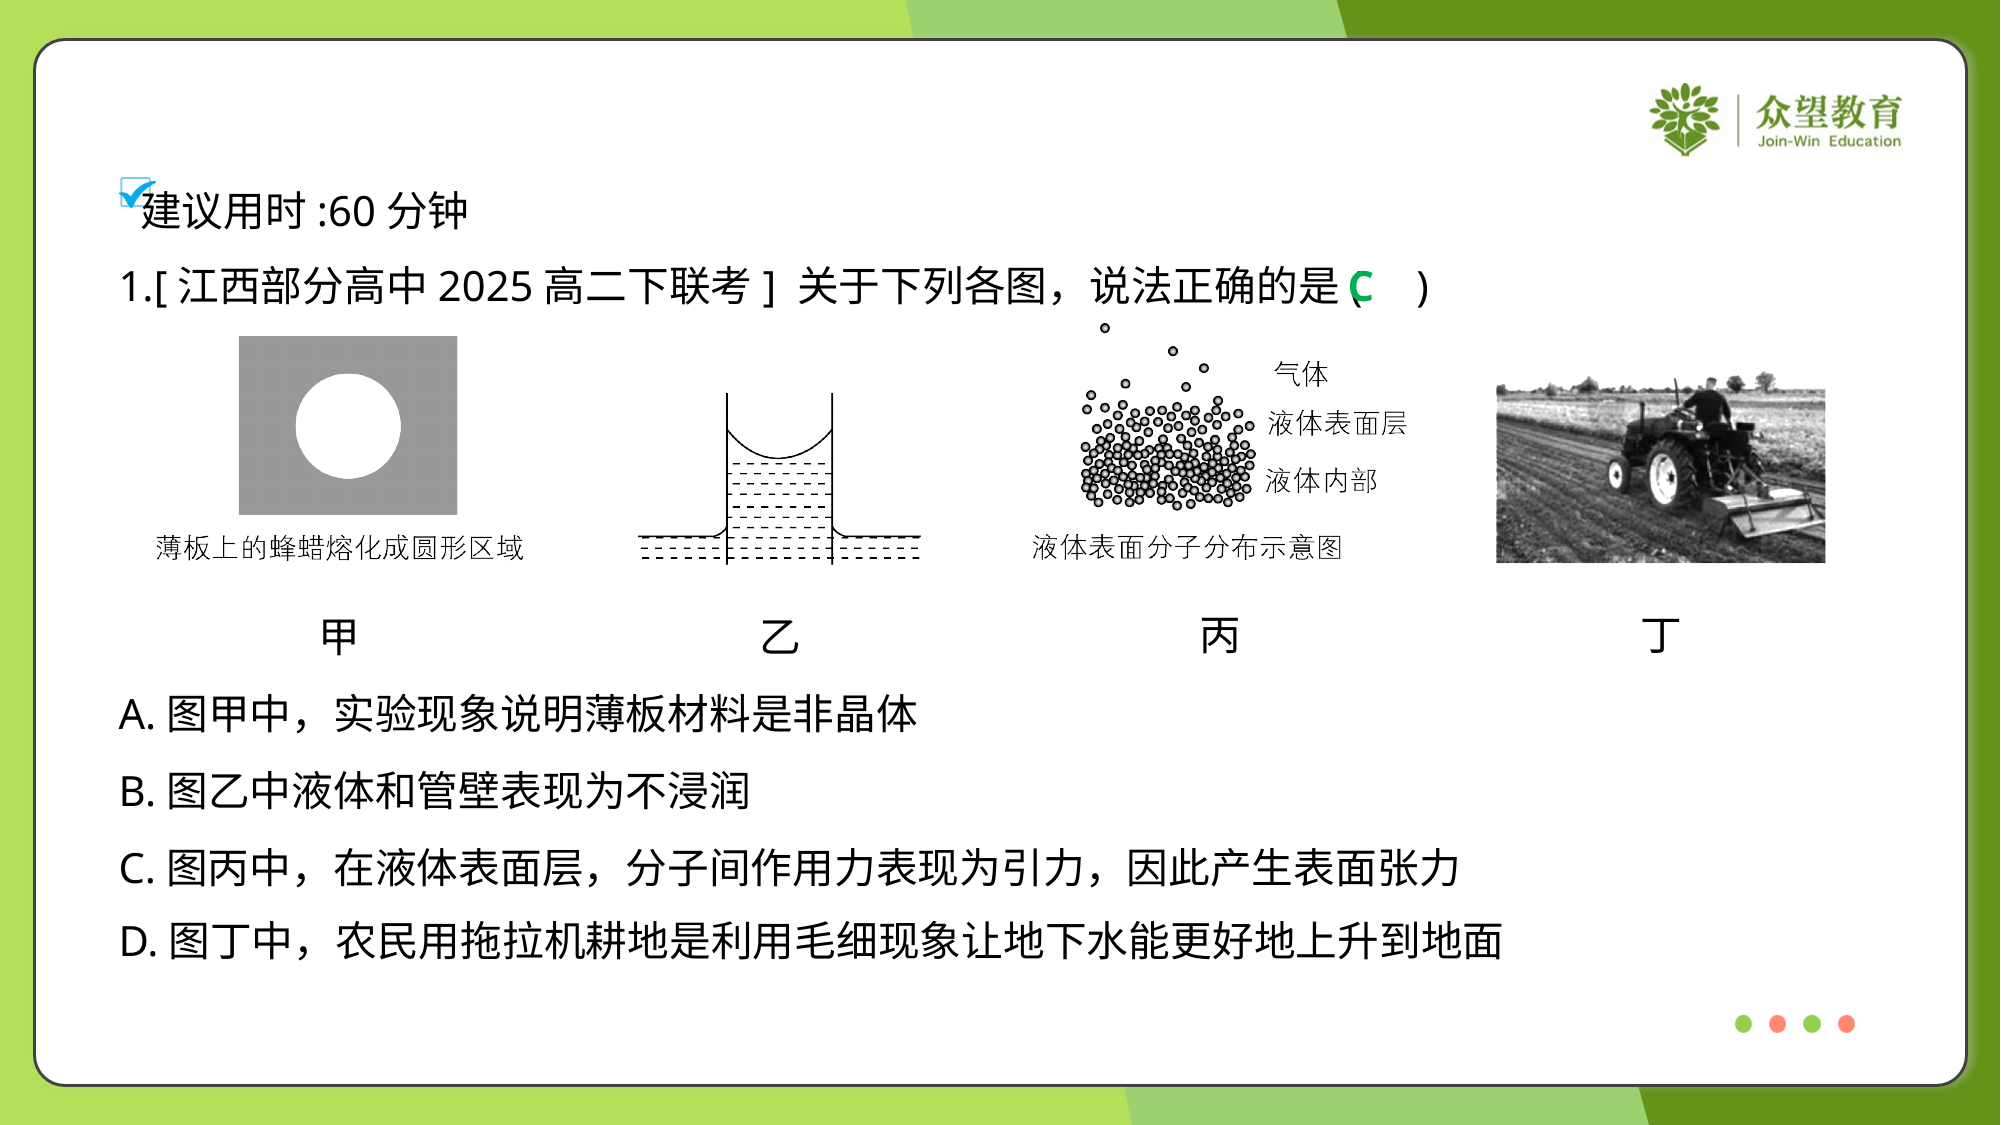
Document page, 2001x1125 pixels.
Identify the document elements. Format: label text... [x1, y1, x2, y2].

text_box 1.[江西部分高中2025高二下联考] 关于下列各图，说法正确的是( ) [118, 235, 1331, 302]
text_box 丙 [1194, 584, 1246, 662]
text_box C [1331, 235, 1390, 303]
text_box 乙 [754, 585, 806, 662]
text_box 1.[江西部分高中2025高二下联考] 关于下列各图，说法正确的是( ) [1390, 235, 1883, 302]
picture [0, 0, 2000, 1125]
text_box 丁 [1635, 584, 1687, 662]
text_box 建议用时:60分钟 [118, 159, 1882, 227]
text_box A.图甲中，实验现象说明薄板材料是非晶体 B.图乙中液体和管壁表现为不浸润 C.图丙中，在液体表面层，分子间作用力表现为引力，因此产生表面张力 D.图丁中，农民用拖拉机耕地是利用毛细现象让地下水能更好地上升到地面 [118, 662, 1883, 958]
text_box 甲 [313, 585, 365, 662]
